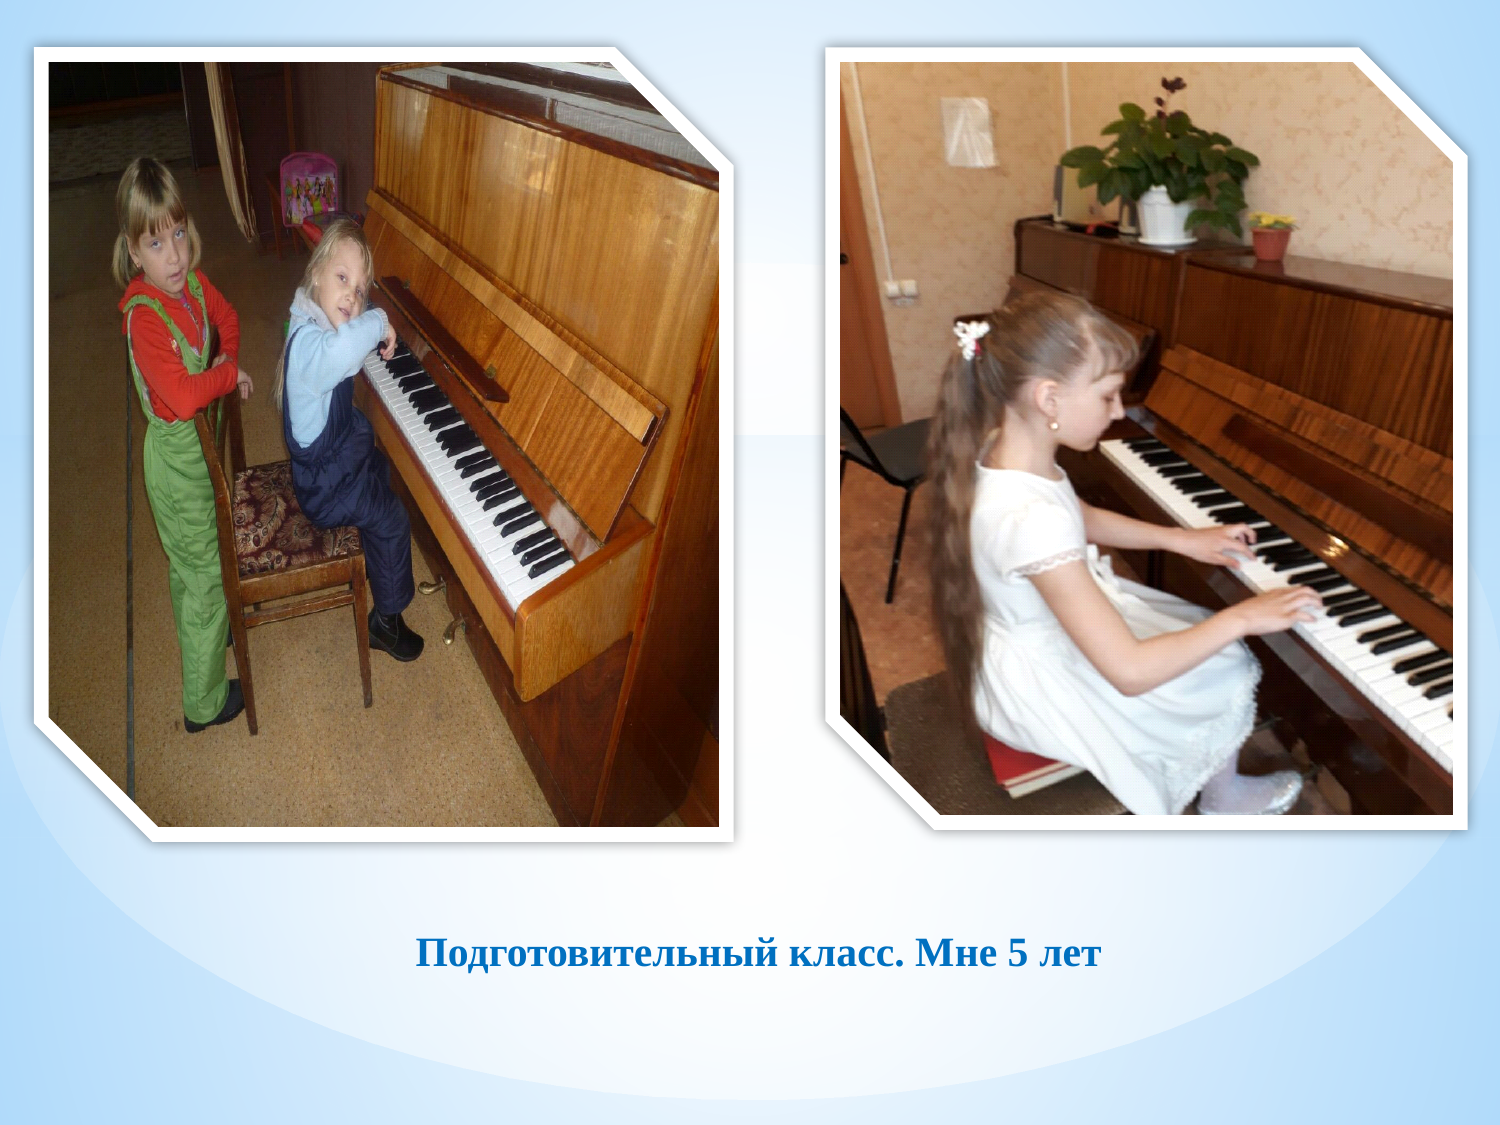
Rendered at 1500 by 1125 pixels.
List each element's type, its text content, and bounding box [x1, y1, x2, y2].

list Подготовительный класс. Мне 5 лет [17, 916, 1500, 1083]
picture [41, 54, 727, 835]
picture [832, 54, 1461, 823]
